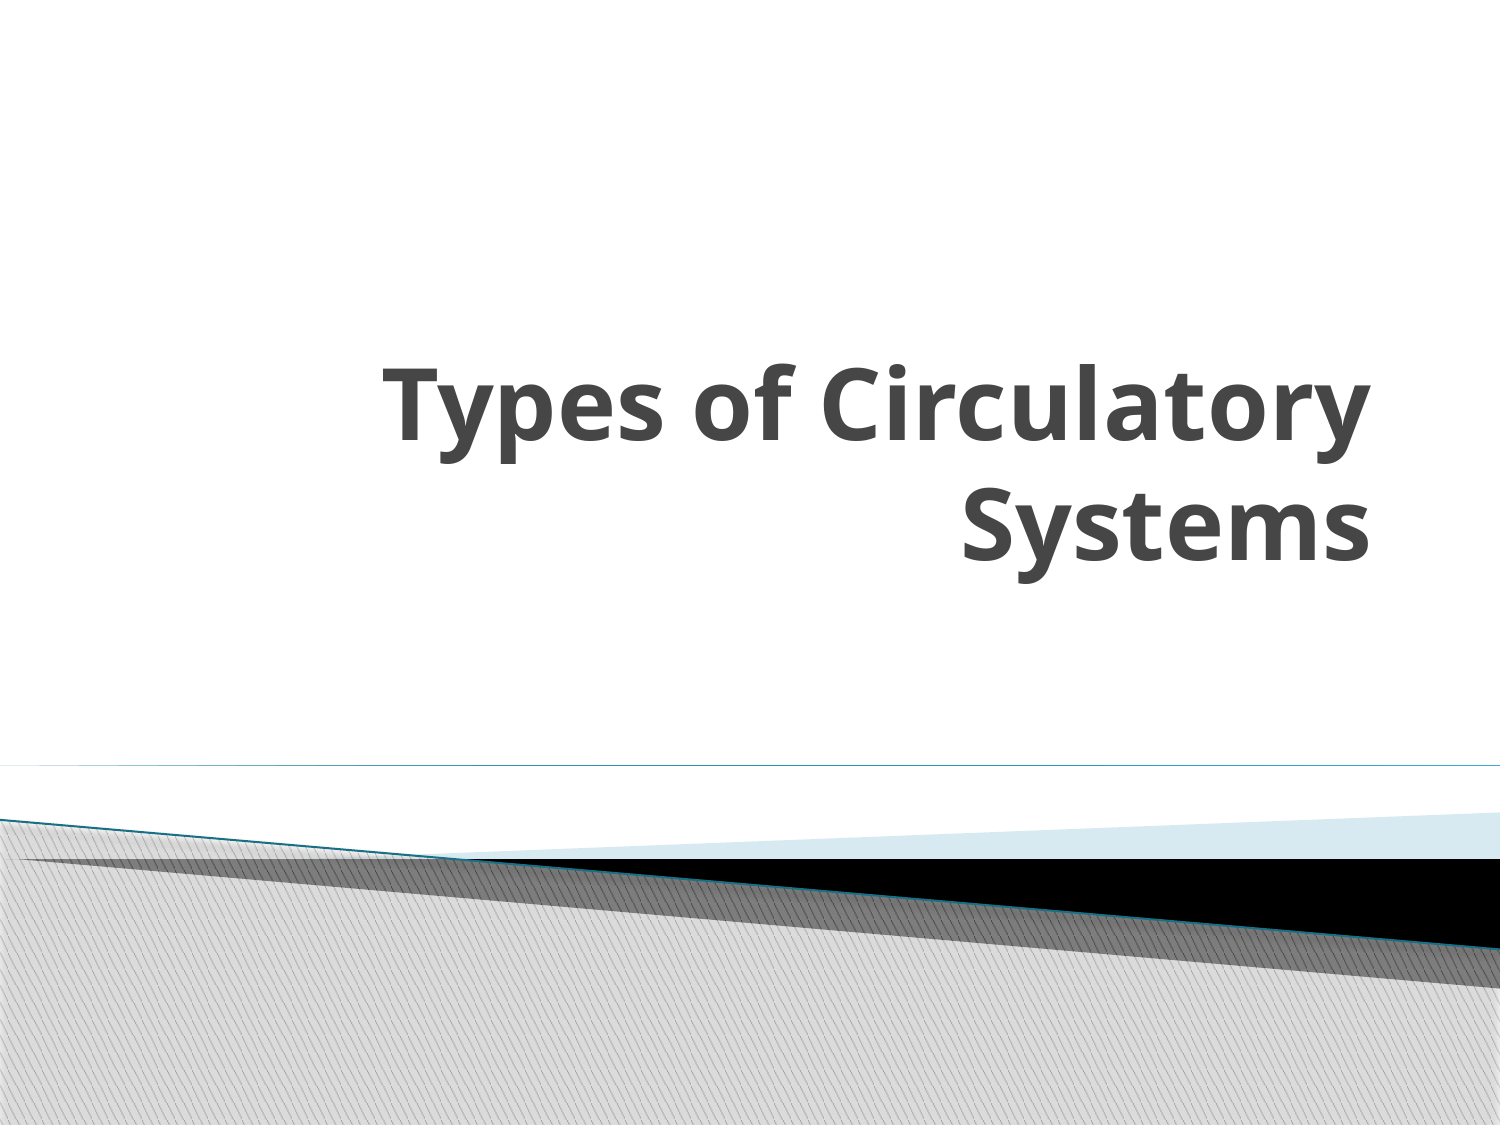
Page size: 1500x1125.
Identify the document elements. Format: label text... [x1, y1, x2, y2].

title Types of Circulatory Systems [112, 287, 1388, 588]
picture [5, 859, 1500, 989]
